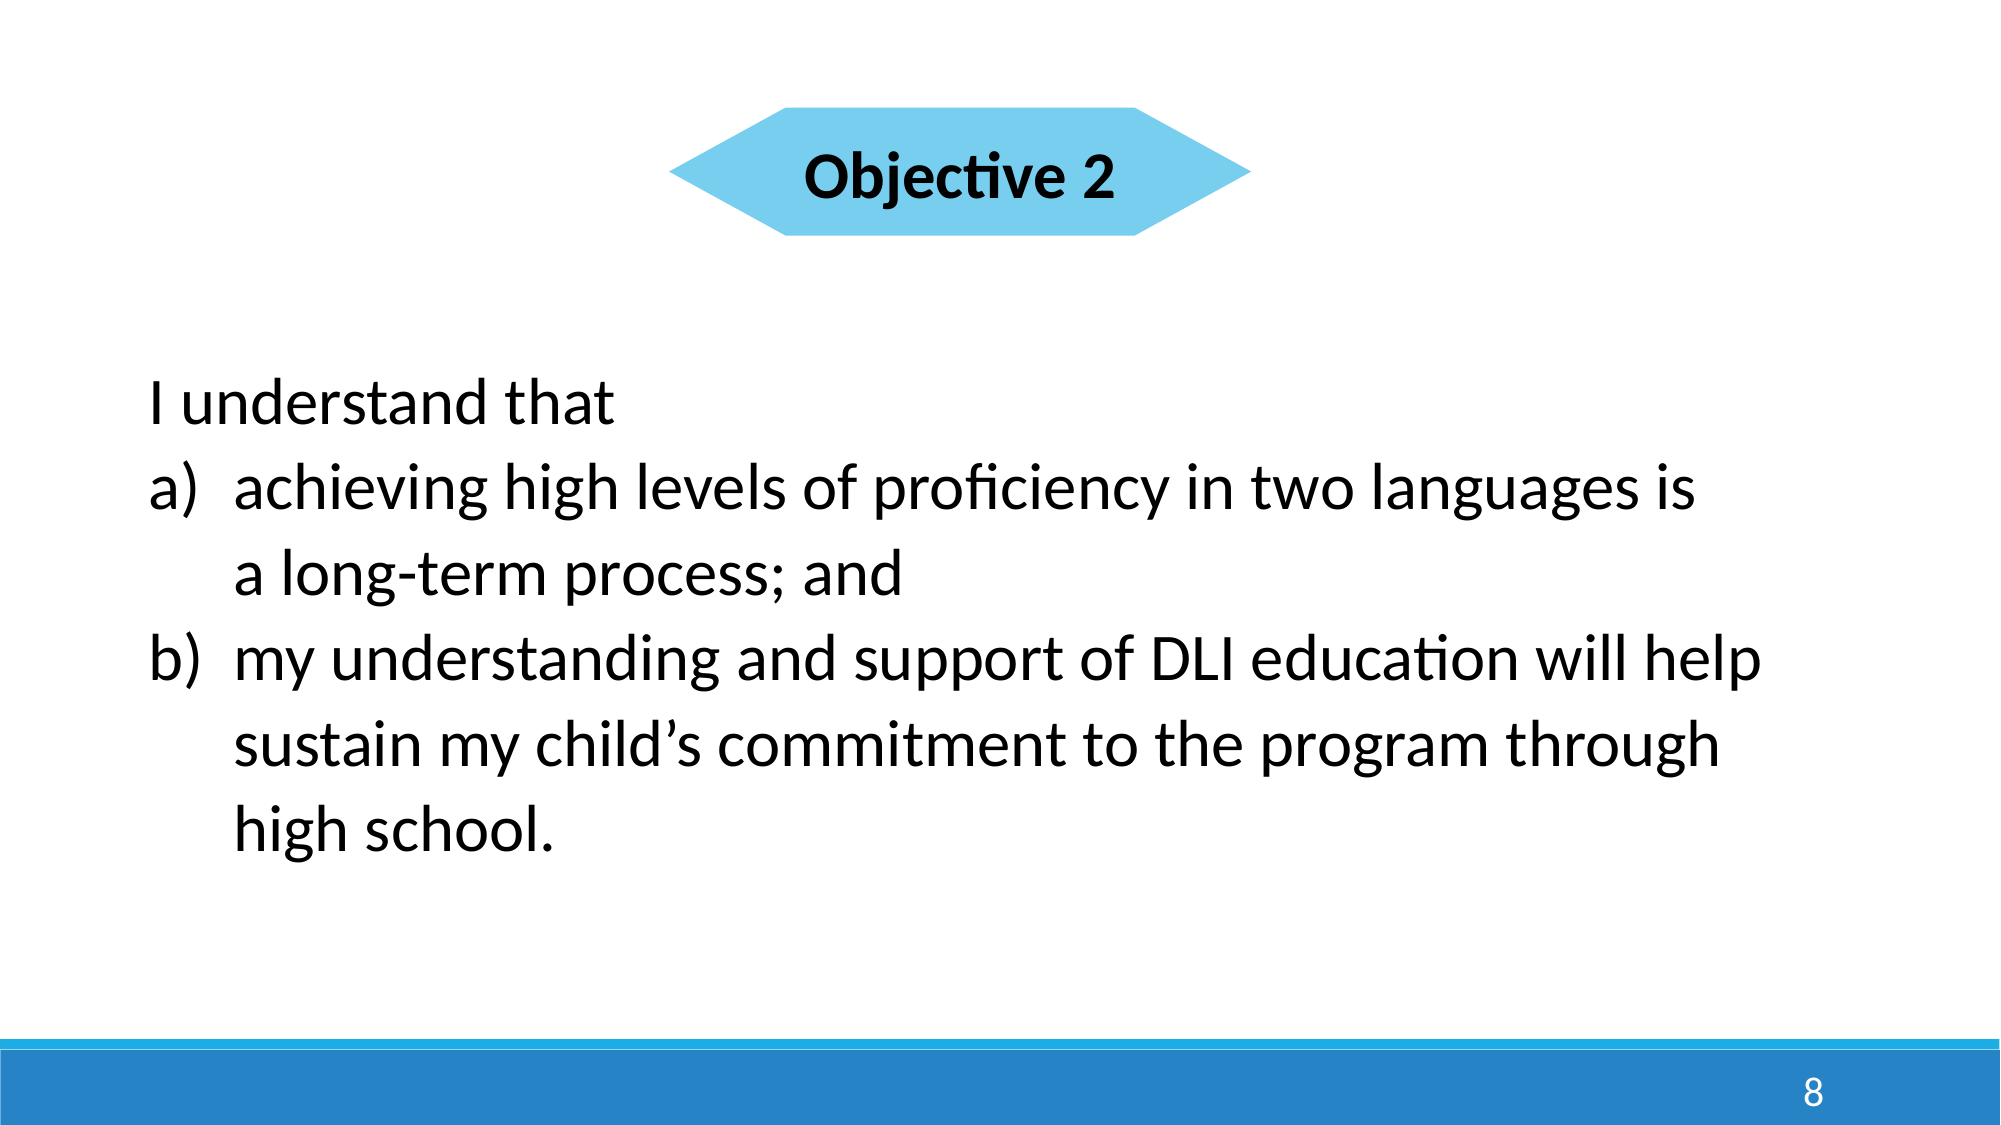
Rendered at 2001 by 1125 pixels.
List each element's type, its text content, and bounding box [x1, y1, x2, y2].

slide_number 8 [1624, 1059, 1840, 1120]
text_box Objective 2 [667, 106, 1253, 237]
text_box I understand that achieving high levels of proficiency in two languages is a long-term process; and my understanding and support of DLI education will help sustain my child’s commitment to the program through high school. [134, 344, 1786, 873]
